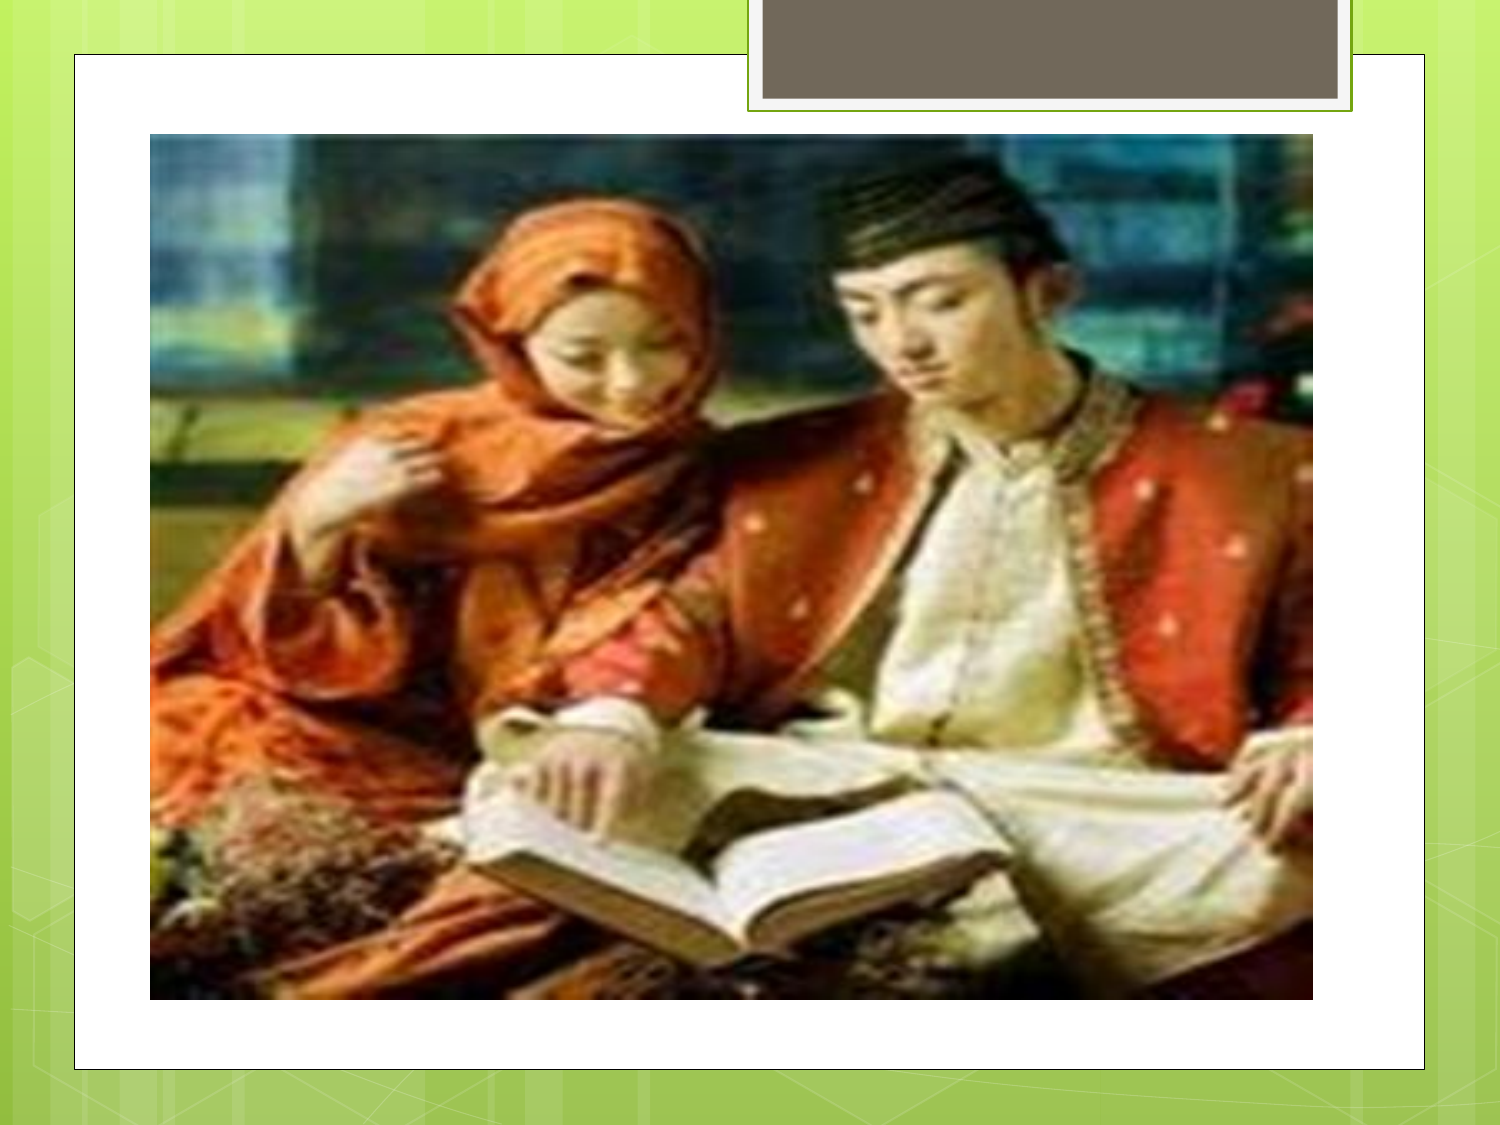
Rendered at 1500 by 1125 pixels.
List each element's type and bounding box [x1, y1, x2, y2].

picture [149, 134, 1313, 1001]
